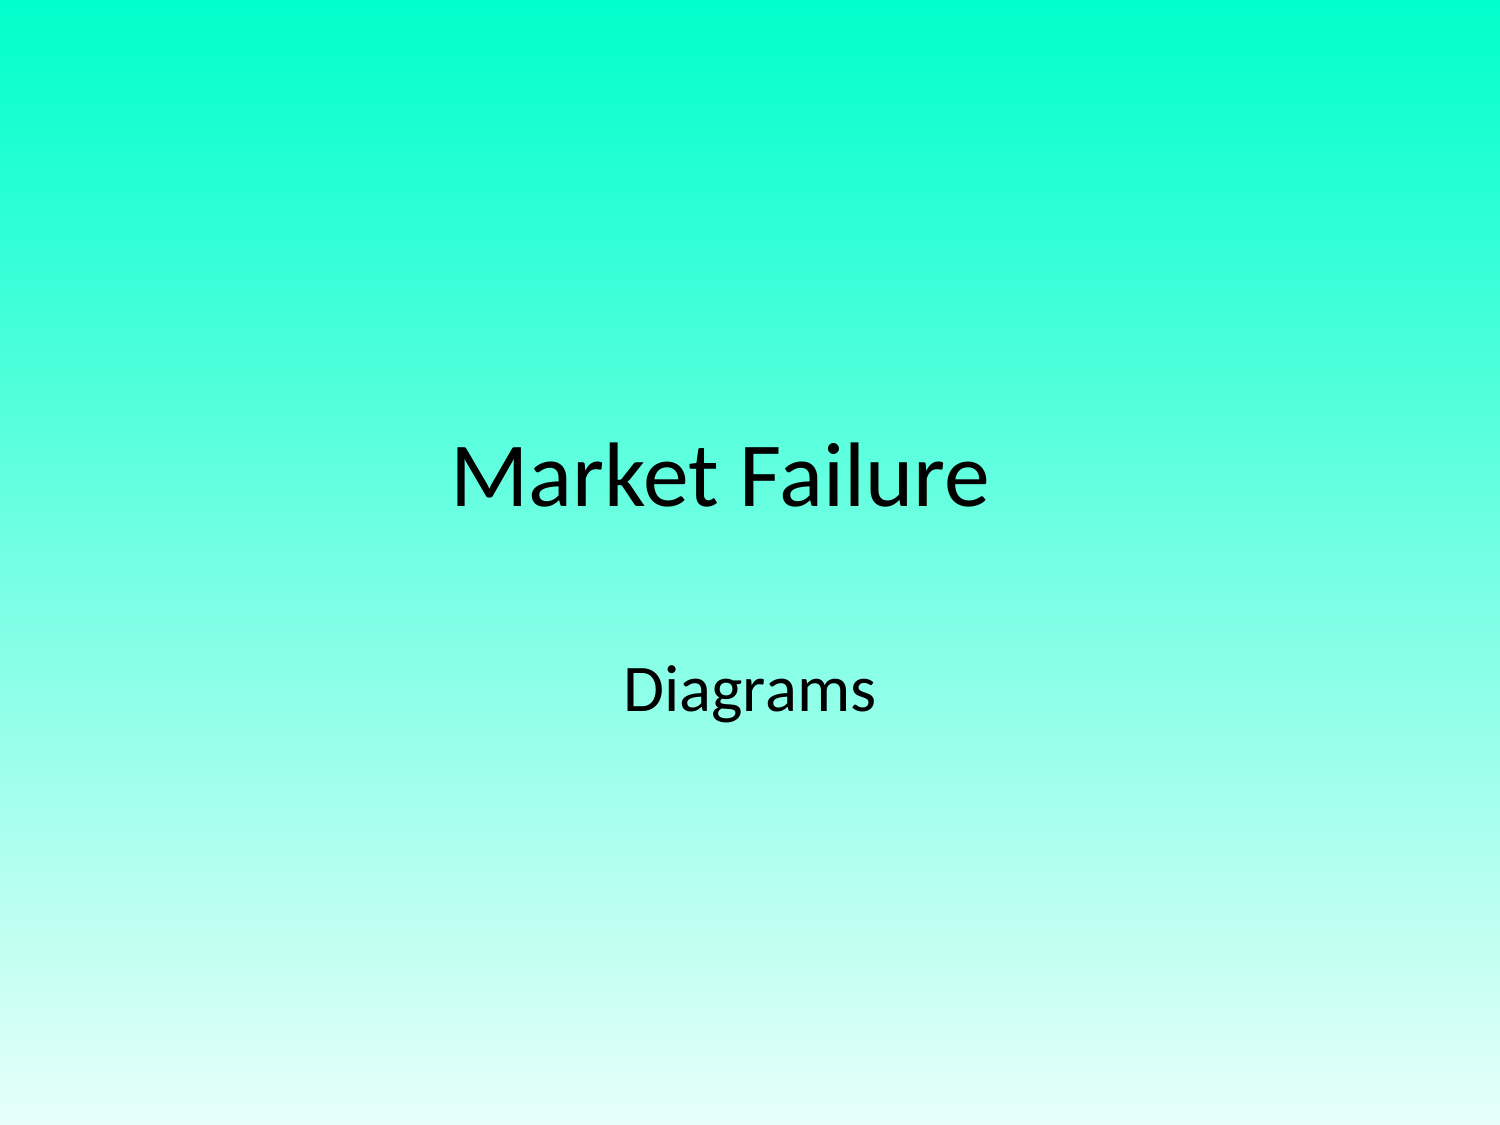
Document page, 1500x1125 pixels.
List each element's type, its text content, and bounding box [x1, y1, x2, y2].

subtitle Diagrams [225, 637, 1275, 925]
title Market Failure [112, 349, 1388, 591]
